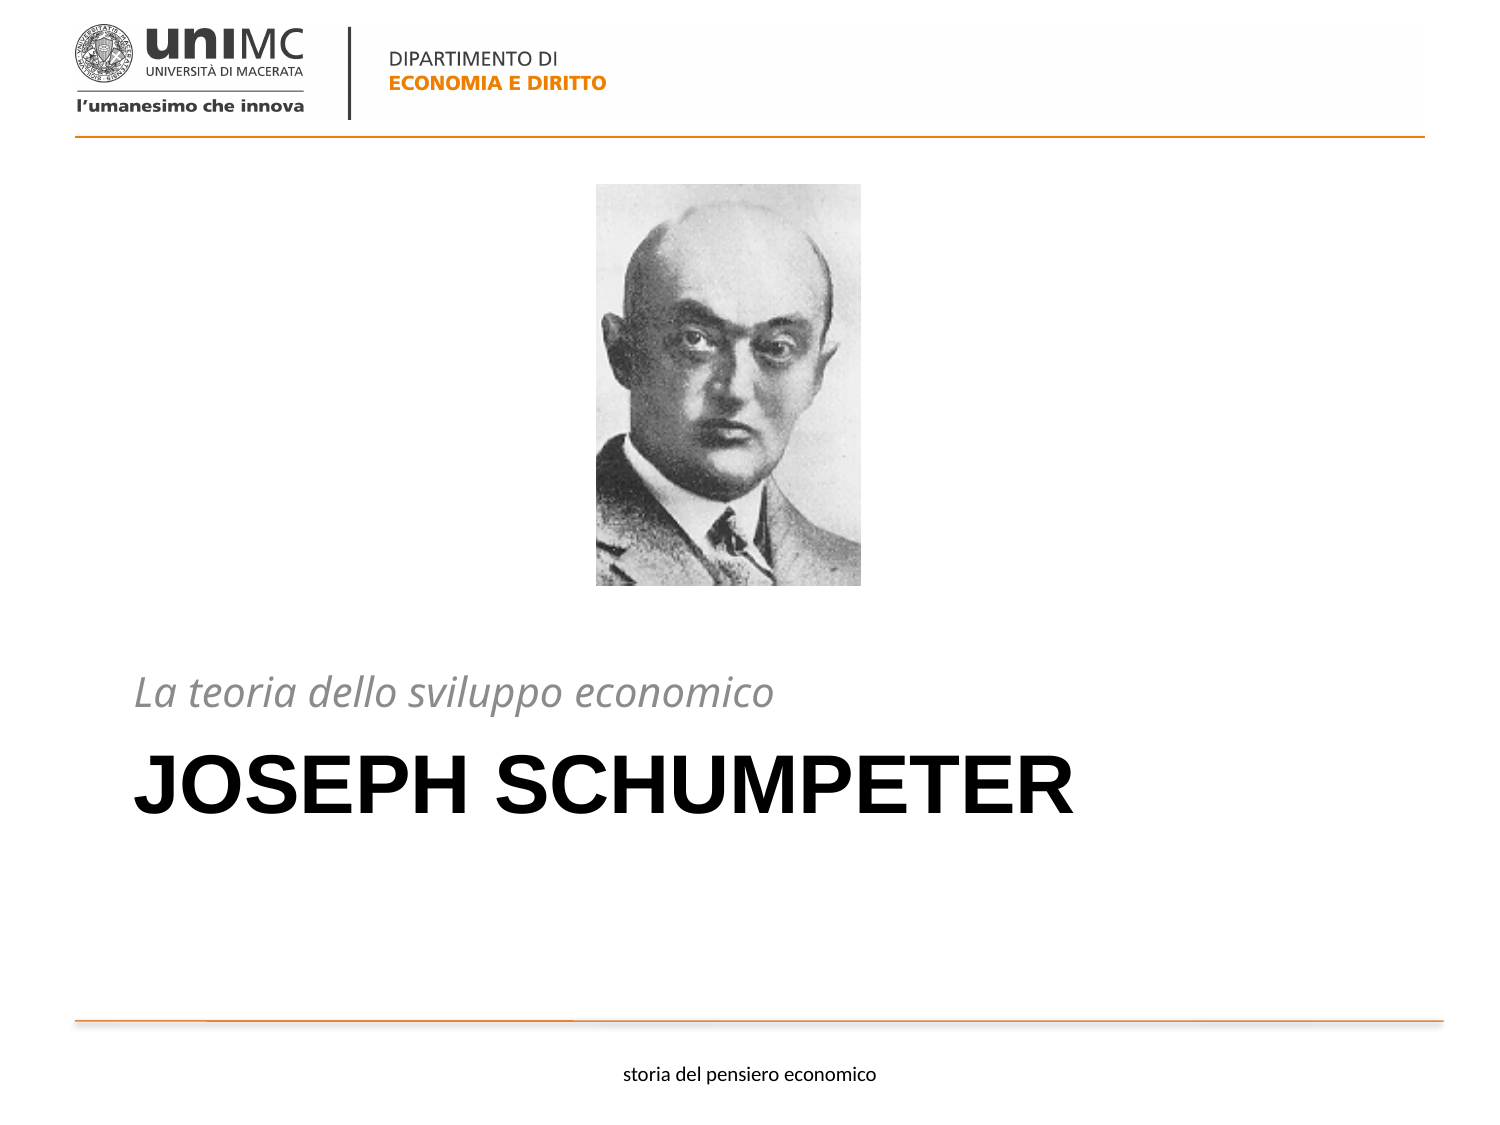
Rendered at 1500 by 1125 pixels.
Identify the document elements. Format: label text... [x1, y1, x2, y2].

title Joseph Schumpeter [118, 723, 1394, 947]
list La teoria dello sviluppo economico [118, 476, 1394, 723]
picture [75, 24, 1425, 138]
footer storia del pensiero economico [512, 1042, 988, 1103]
picture [596, 183, 861, 586]
